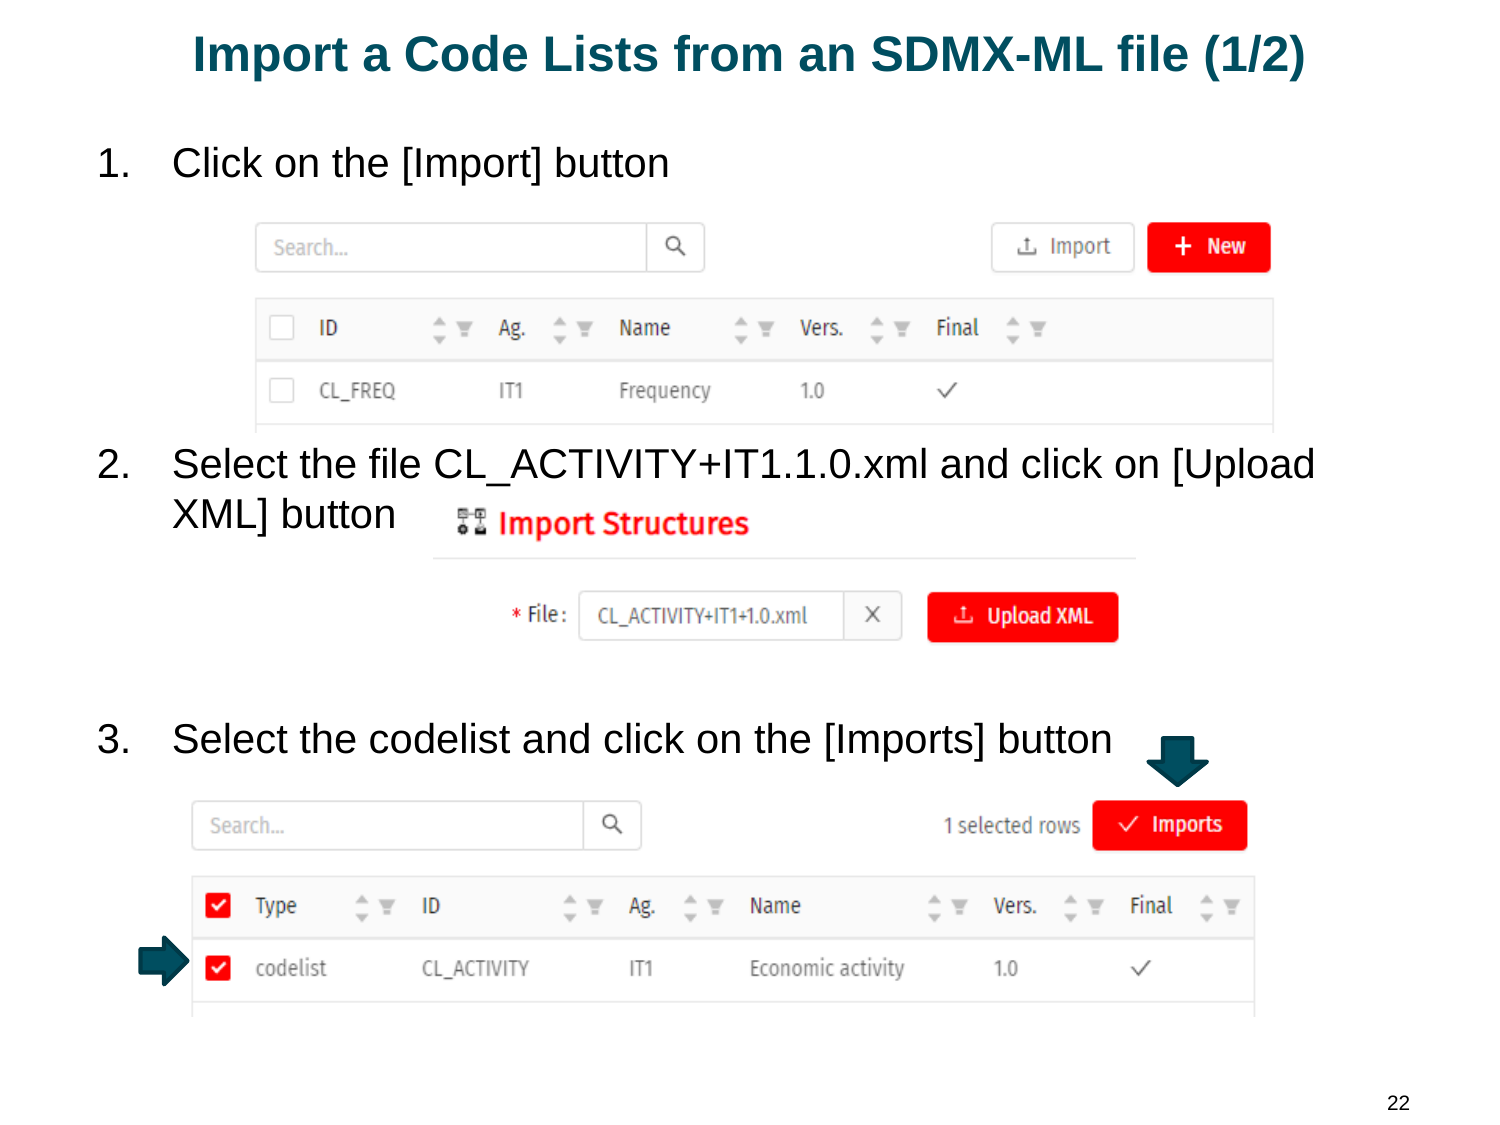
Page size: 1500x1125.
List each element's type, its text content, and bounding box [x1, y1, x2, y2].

text_box Click on the [Import] button Select the file CL_ACTIVITY+IT1.1.0.xml and click on [Upload XML] button Select the codelist and click on the [Imports] button [82, 128, 1434, 845]
slide_number 22 [1074, 1082, 1425, 1125]
picture [245, 210, 1283, 434]
picture [433, 491, 1136, 652]
title Import a Code Lists from an SDMX-ML file (1/2) [75, 20, 1425, 82]
text_box [1146, 736, 1209, 783]
text_box [138, 935, 182, 987]
picture [187, 784, 1268, 1017]
